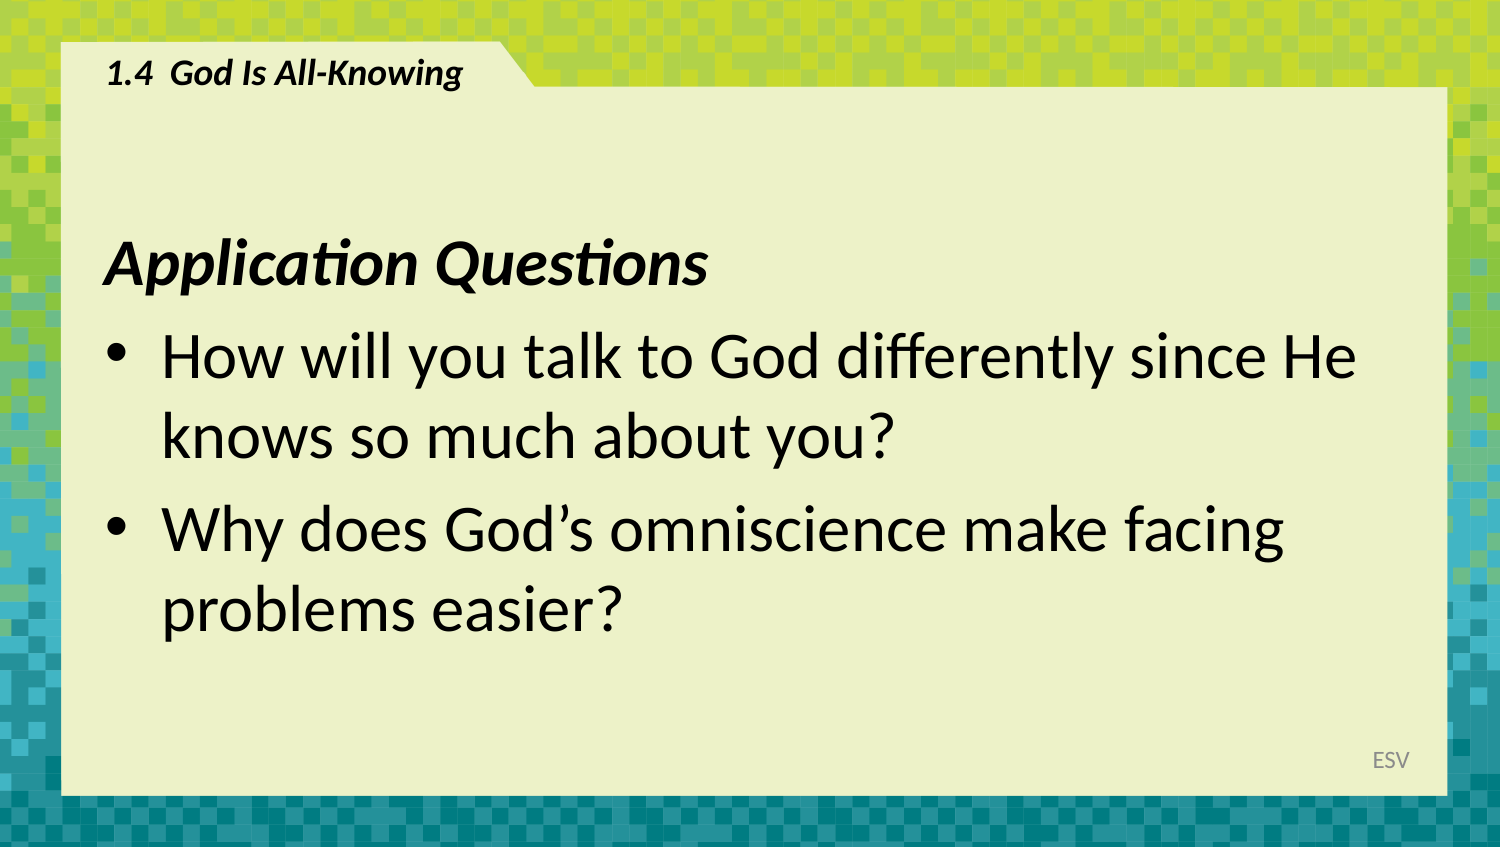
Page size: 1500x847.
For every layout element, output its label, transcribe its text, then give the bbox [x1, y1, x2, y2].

picture [0, 0, 1500, 847]
title 1.4 God Is All-Knowing [89, 33, 1420, 108]
list Application Questions How will you talk to God differently since He knows so much about you? Why does God’s omniscience make facing problems easier? [89, 141, 1403, 722]
footer ESV [950, 736, 1425, 782]
